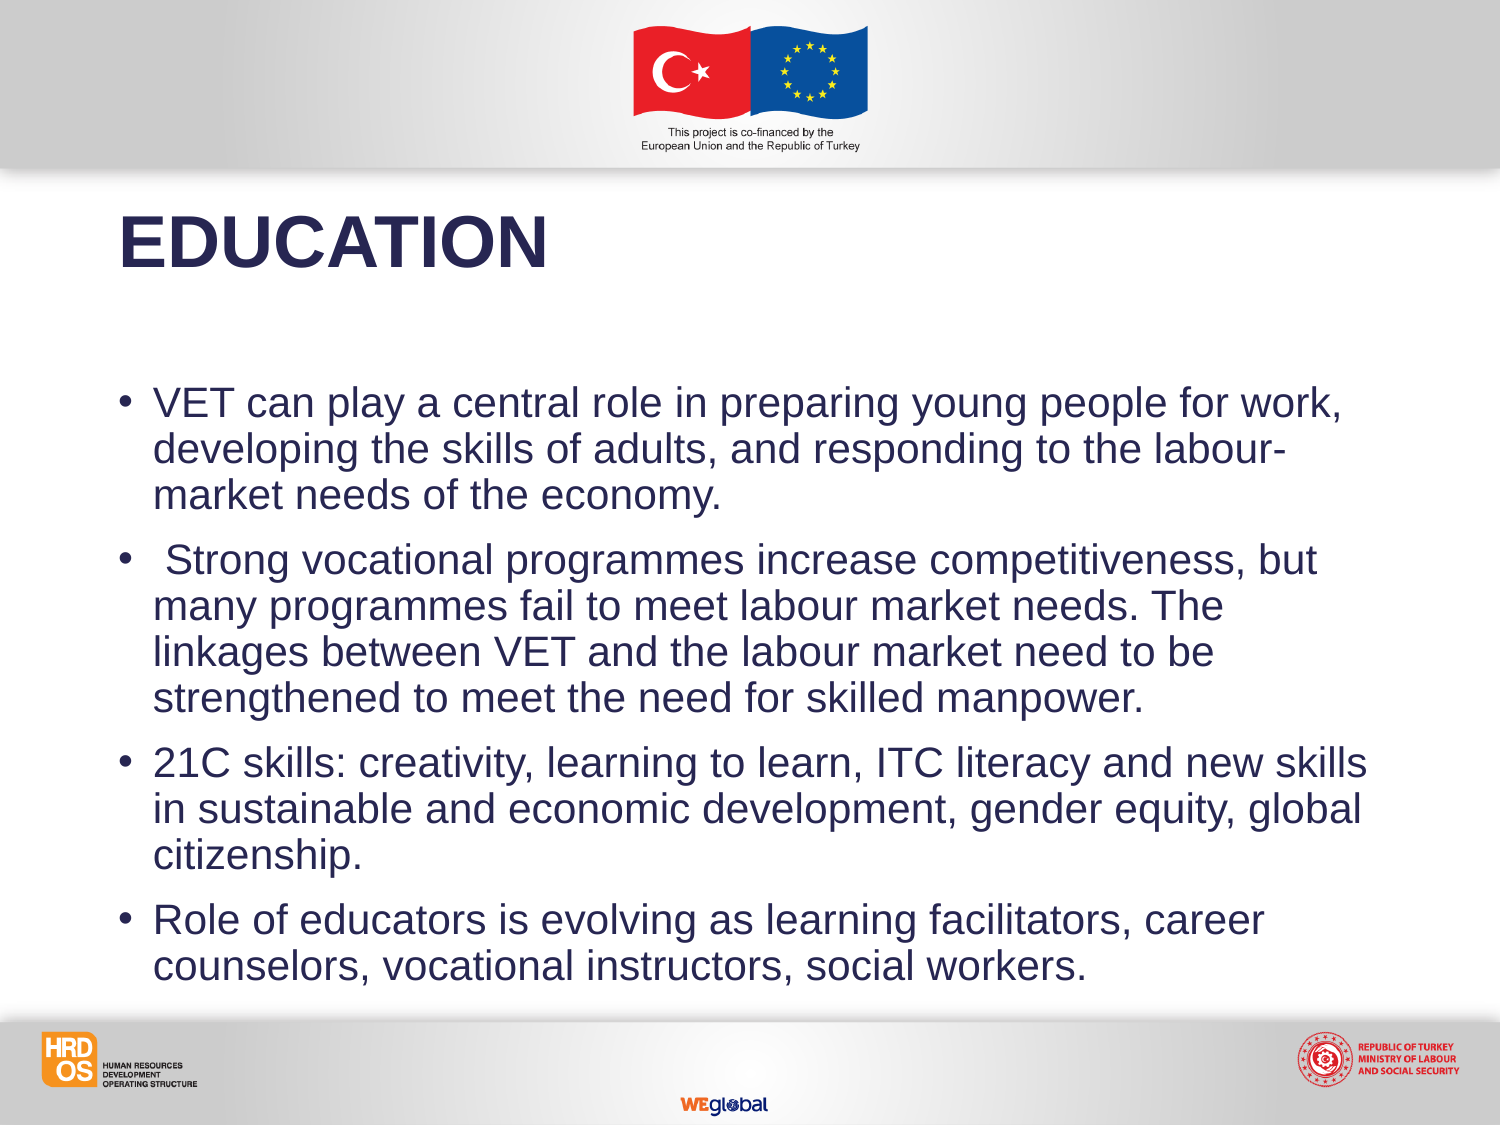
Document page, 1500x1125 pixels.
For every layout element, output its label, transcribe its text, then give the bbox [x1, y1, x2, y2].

picture [0, 0, 1500, 1125]
list EDUCATION VET can play a central role in preparing young people for work, developing the skills of adults, and responding to the labour-market needs of the economy. Strong vocational programmes increase competitiveness, but many programmes fail to meet labour market needs. The linkages between VET and the labour market need to be strengthened to meet the need for skilled manpower. 21C skills: creativity, learning to learn, ITC literacy and new skills in sustainable and economic development, gender equity, global citizenship. Role of educators is evolving as learning facilitators, career counselors, vocational instructors, social workers. [103, 196, 1397, 1005]
